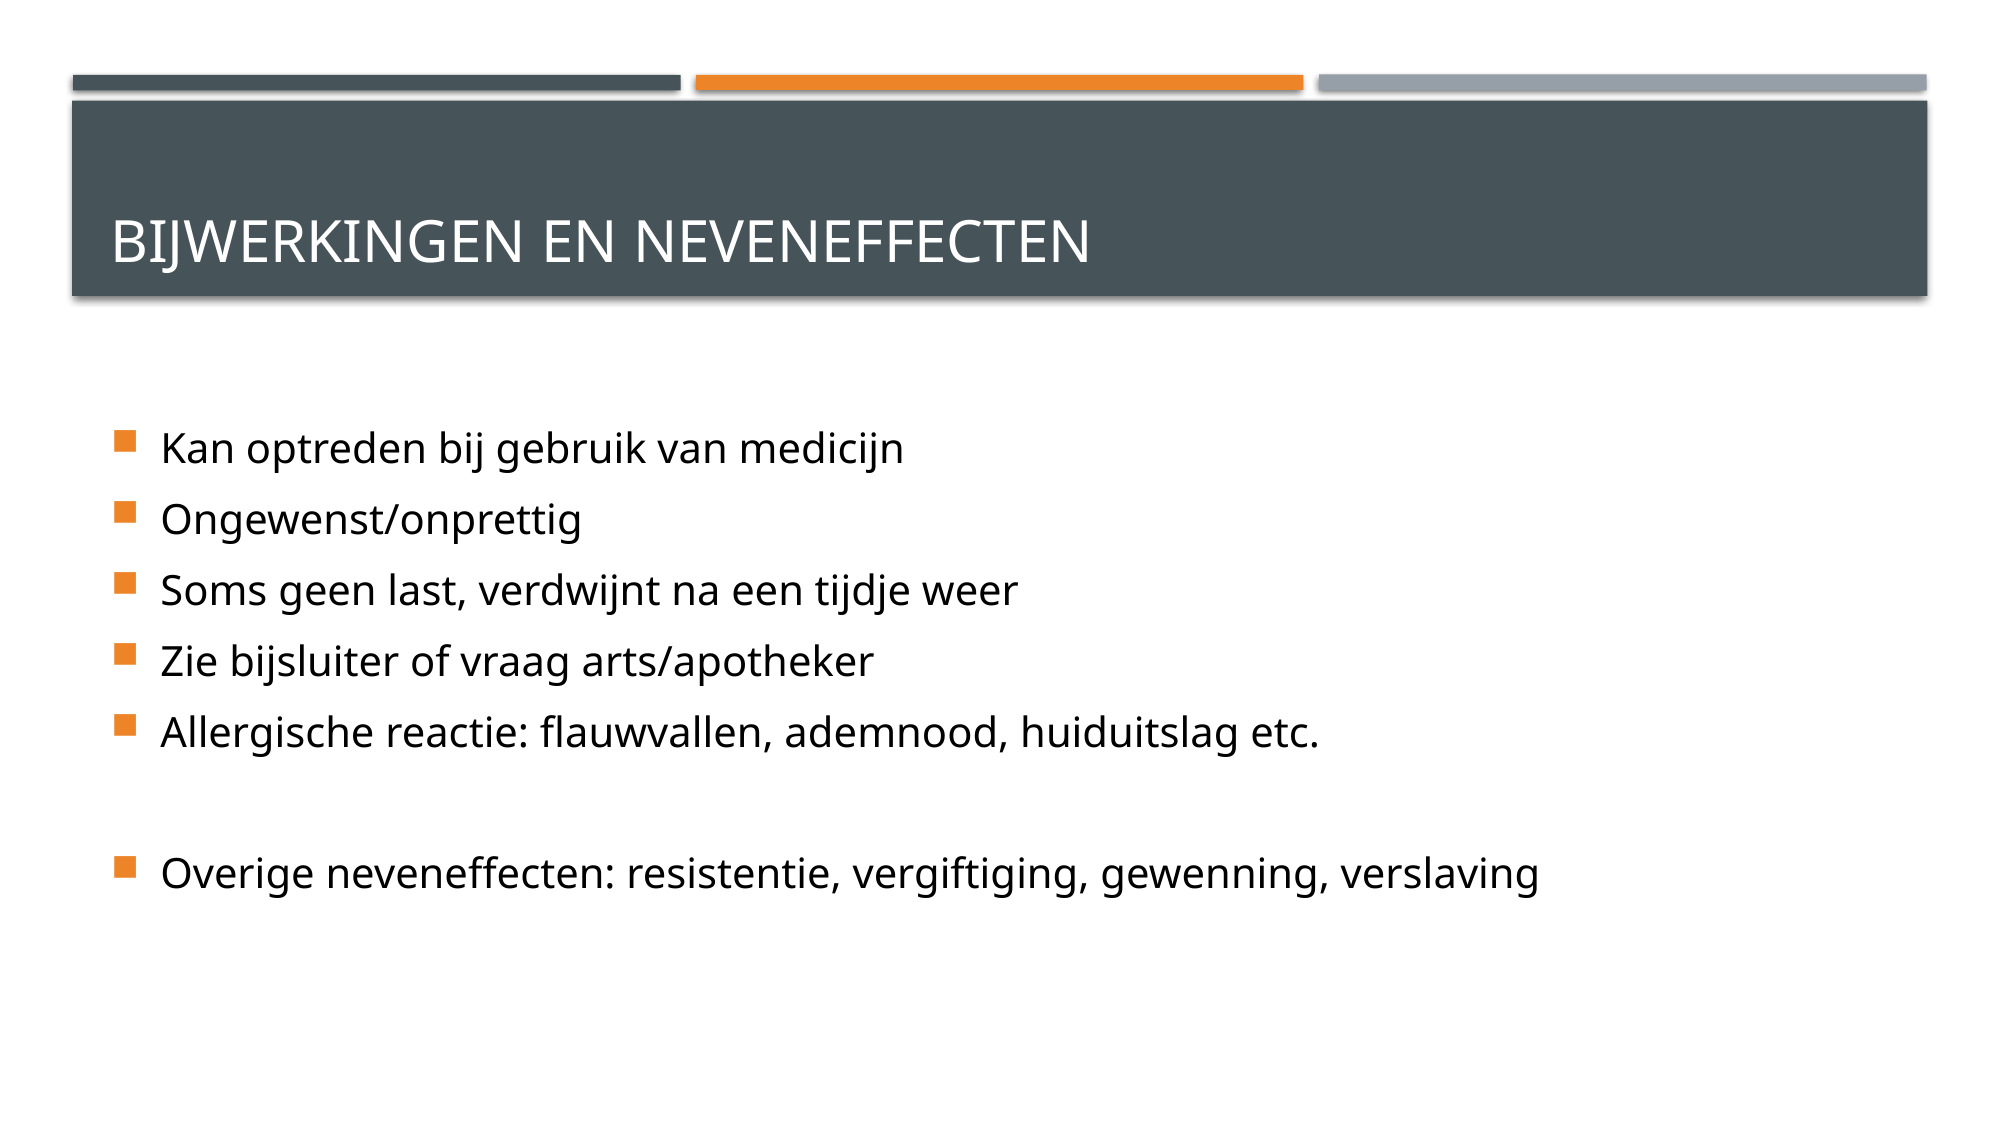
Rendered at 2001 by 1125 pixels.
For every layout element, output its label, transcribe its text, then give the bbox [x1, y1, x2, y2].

list Kan optreden bij gebruik van medicijn Ongewenst/onprettig Soms geen last, verdwijnt na een tijdje weer Zie bijsluiter of vraag arts/apotheker Allergische reactie: flauwvallen, ademnood, huiduitslag etc. Overige neveneffecten: resistentie, vergiftiging, gewenning, verslaving [95, 357, 1905, 962]
title Bijwerkingen en neveneffecten [95, 115, 1905, 282]
